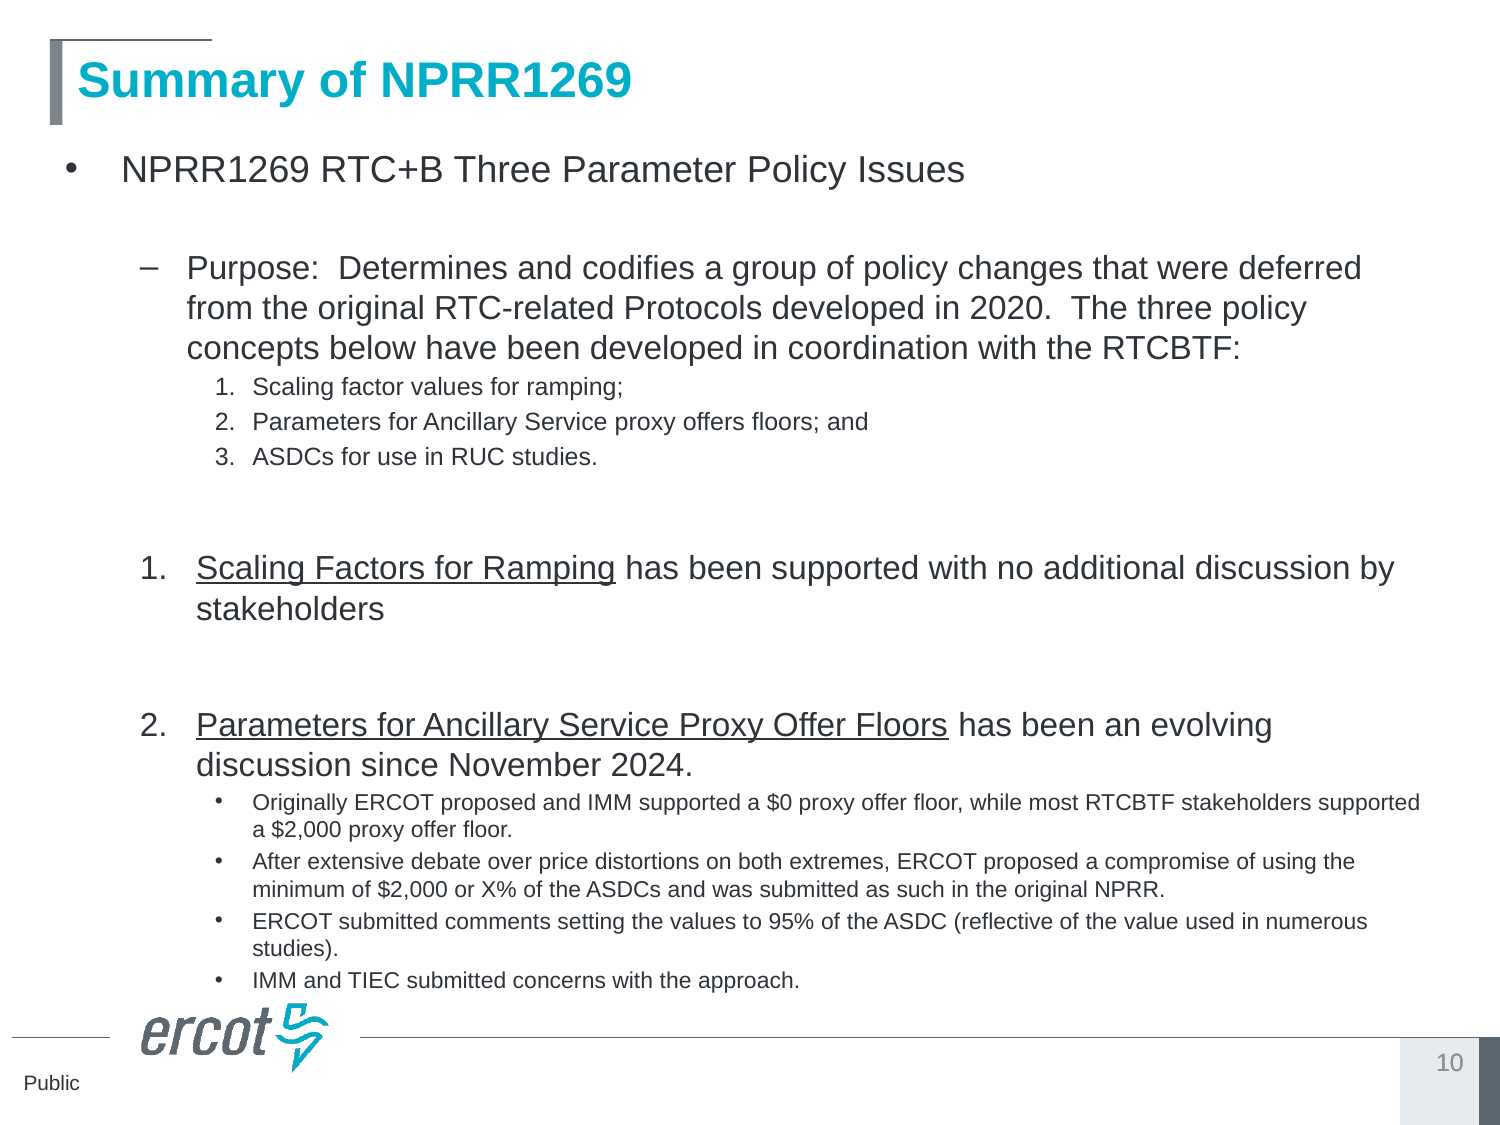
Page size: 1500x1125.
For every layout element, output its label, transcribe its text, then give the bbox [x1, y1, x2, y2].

slide_number 10 [1400, 1037, 1500, 1087]
title Summary of NPRR1269 [62, 39, 1450, 134]
list NPRR1269 RTC+B Three Parameter Policy Issues Purpose: Determines and codifies a group of policy changes that were deferred from the original RTC-related Protocols developed in 2020. The three policy concepts below have been developed in coordination with the RTCBTF: Scaling factor values for ramping; Parameters for Ancillary Service proxy offers floors; and ASDCs for use in RUC studies. Scaling Factors for Ramping has been supported with no additional discussion by stakeholders Parameters for Ancillary Service Proxy Offer Floors has been an evolving discussion since November 2024. Originally ERCOT proposed and IMM supported a $0 proxy offer floor, while most RTCBTF stakeholders supported a $2,000 proxy offer floor. After extensive debate over price distortions on both extremes, ERCOT proposed a compromise of using the minimum of $2,000 or X% of the ASDCs and was submitted as such in the original NPRR. ERCOT submitted comments setting the values to 95% of the ASDC (reflective of the value used in numerous studies). IMM and TIEC submitted concerns with the approach. [50, 137, 1450, 1050]
picture [137, 1050, 332, 1075]
